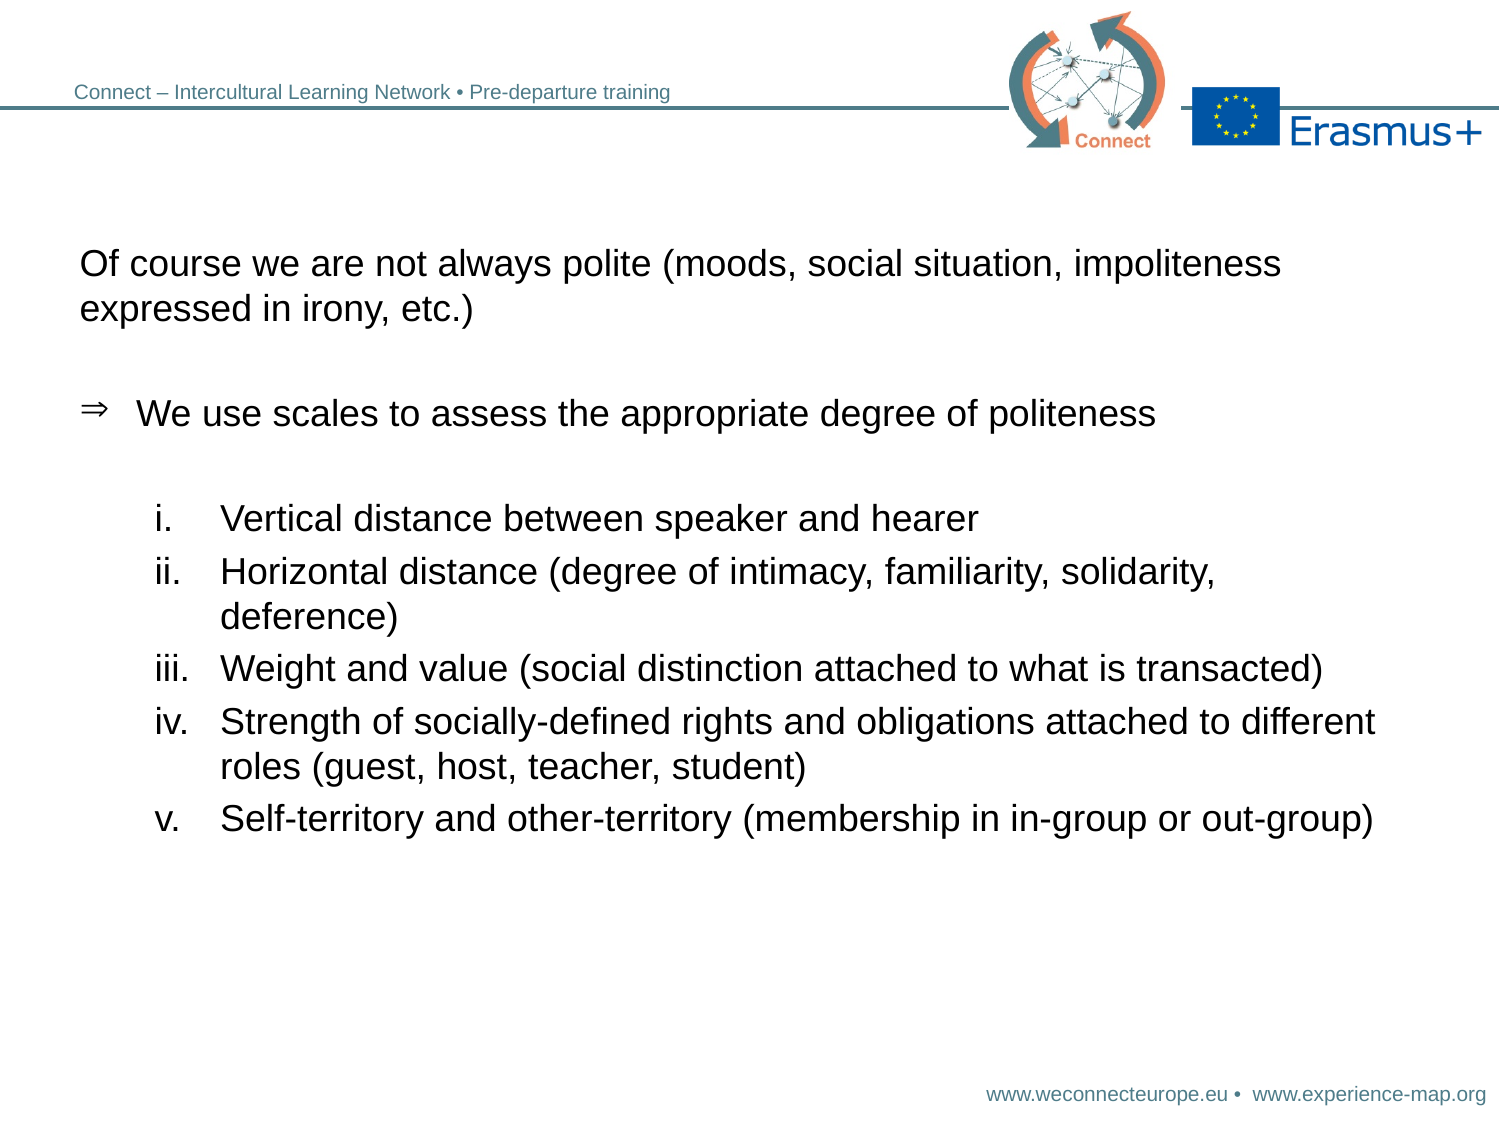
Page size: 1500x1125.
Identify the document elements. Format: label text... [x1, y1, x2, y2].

list Of course we are not always polite (moods, social situation, impoliteness expressed in irony, etc.) We use scales to assess the appropriate degree of politeness Vertical distance between speaker and hearer Horizontal distance (degree of intimacy, familiarity, solidarity, deference) Weight and value (social distinction attached to what is transacted) Strength of socially-defined rights and obligations attached to different roles (guest, host, teacher, student) Self-territory and other-territory (membership in in-group or out-group) [64, 231, 1415, 975]
picture [1009, 11, 1498, 162]
